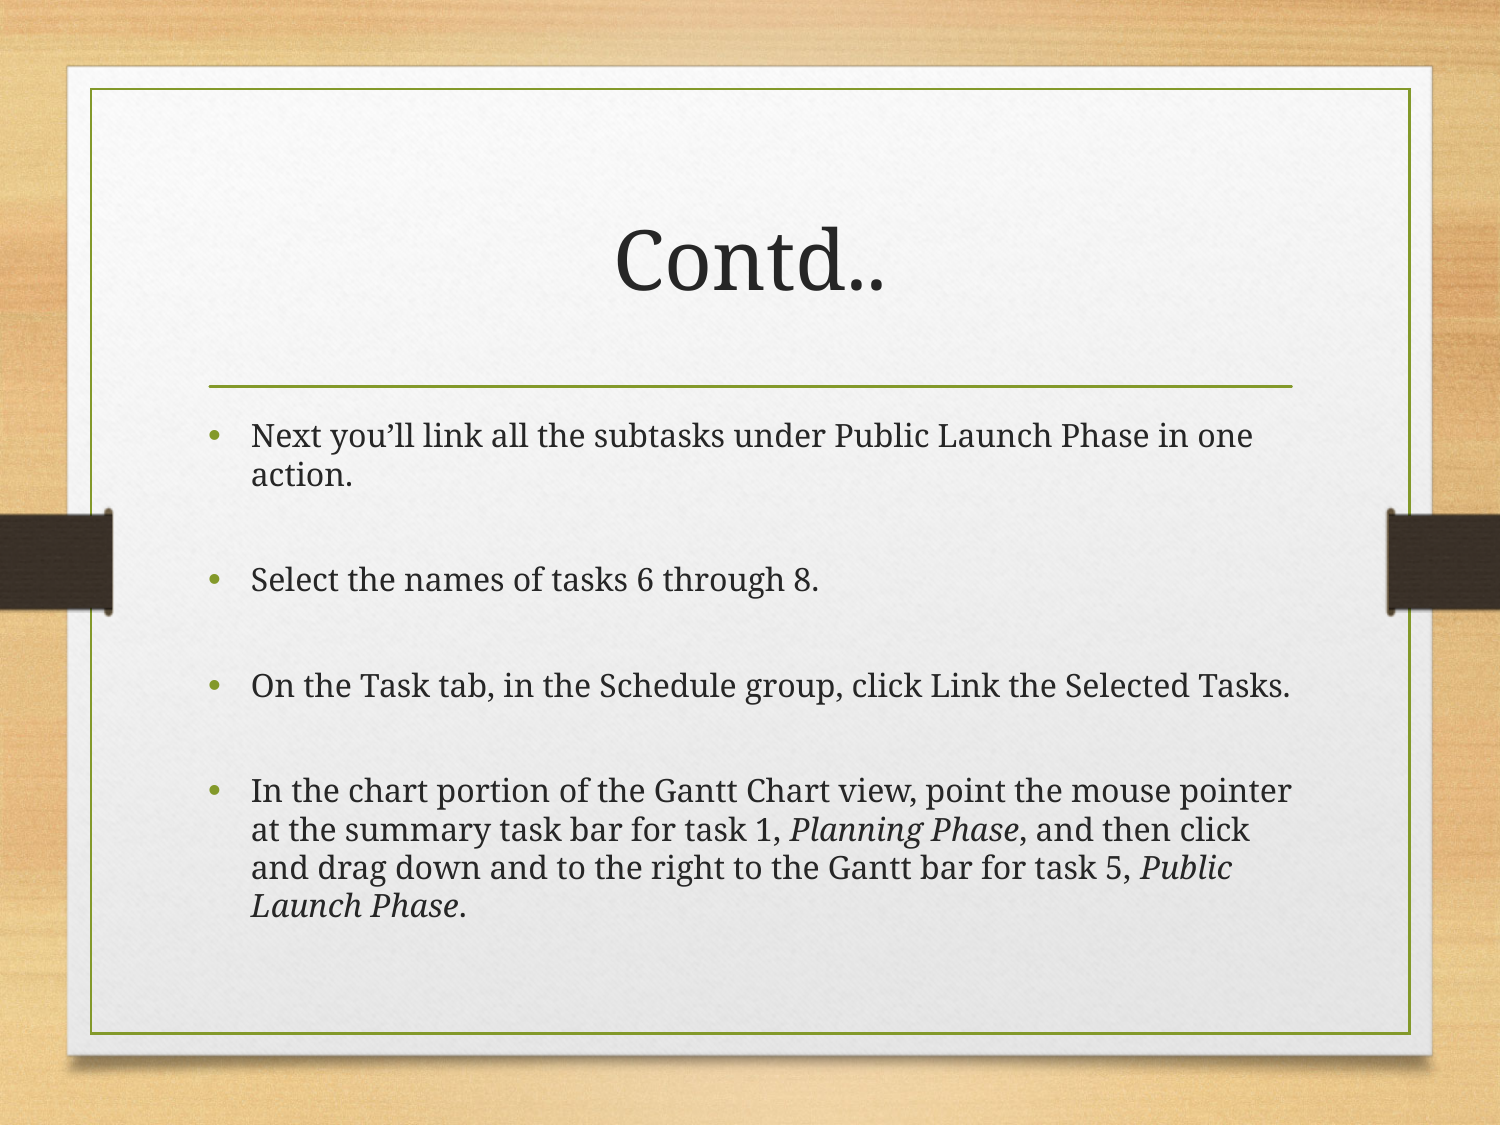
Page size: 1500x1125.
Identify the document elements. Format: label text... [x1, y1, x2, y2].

list Next you’ll link all the subtasks under Public Launch Phase in one action. Select the names of tasks 6 through 8. On the Task tab, in the Schedule group, click Link the Selected Tasks. In the chart portion of the Gantt Chart view, point the mouse pointer at the summary task bar for task 1, Planning Phase, and then click and drag down and to the right to the Gantt bar for task 5, Public Launch Phase. [193, 408, 1309, 974]
picture [0, 0, 1500, 1125]
title Contd.. [193, 150, 1309, 365]
